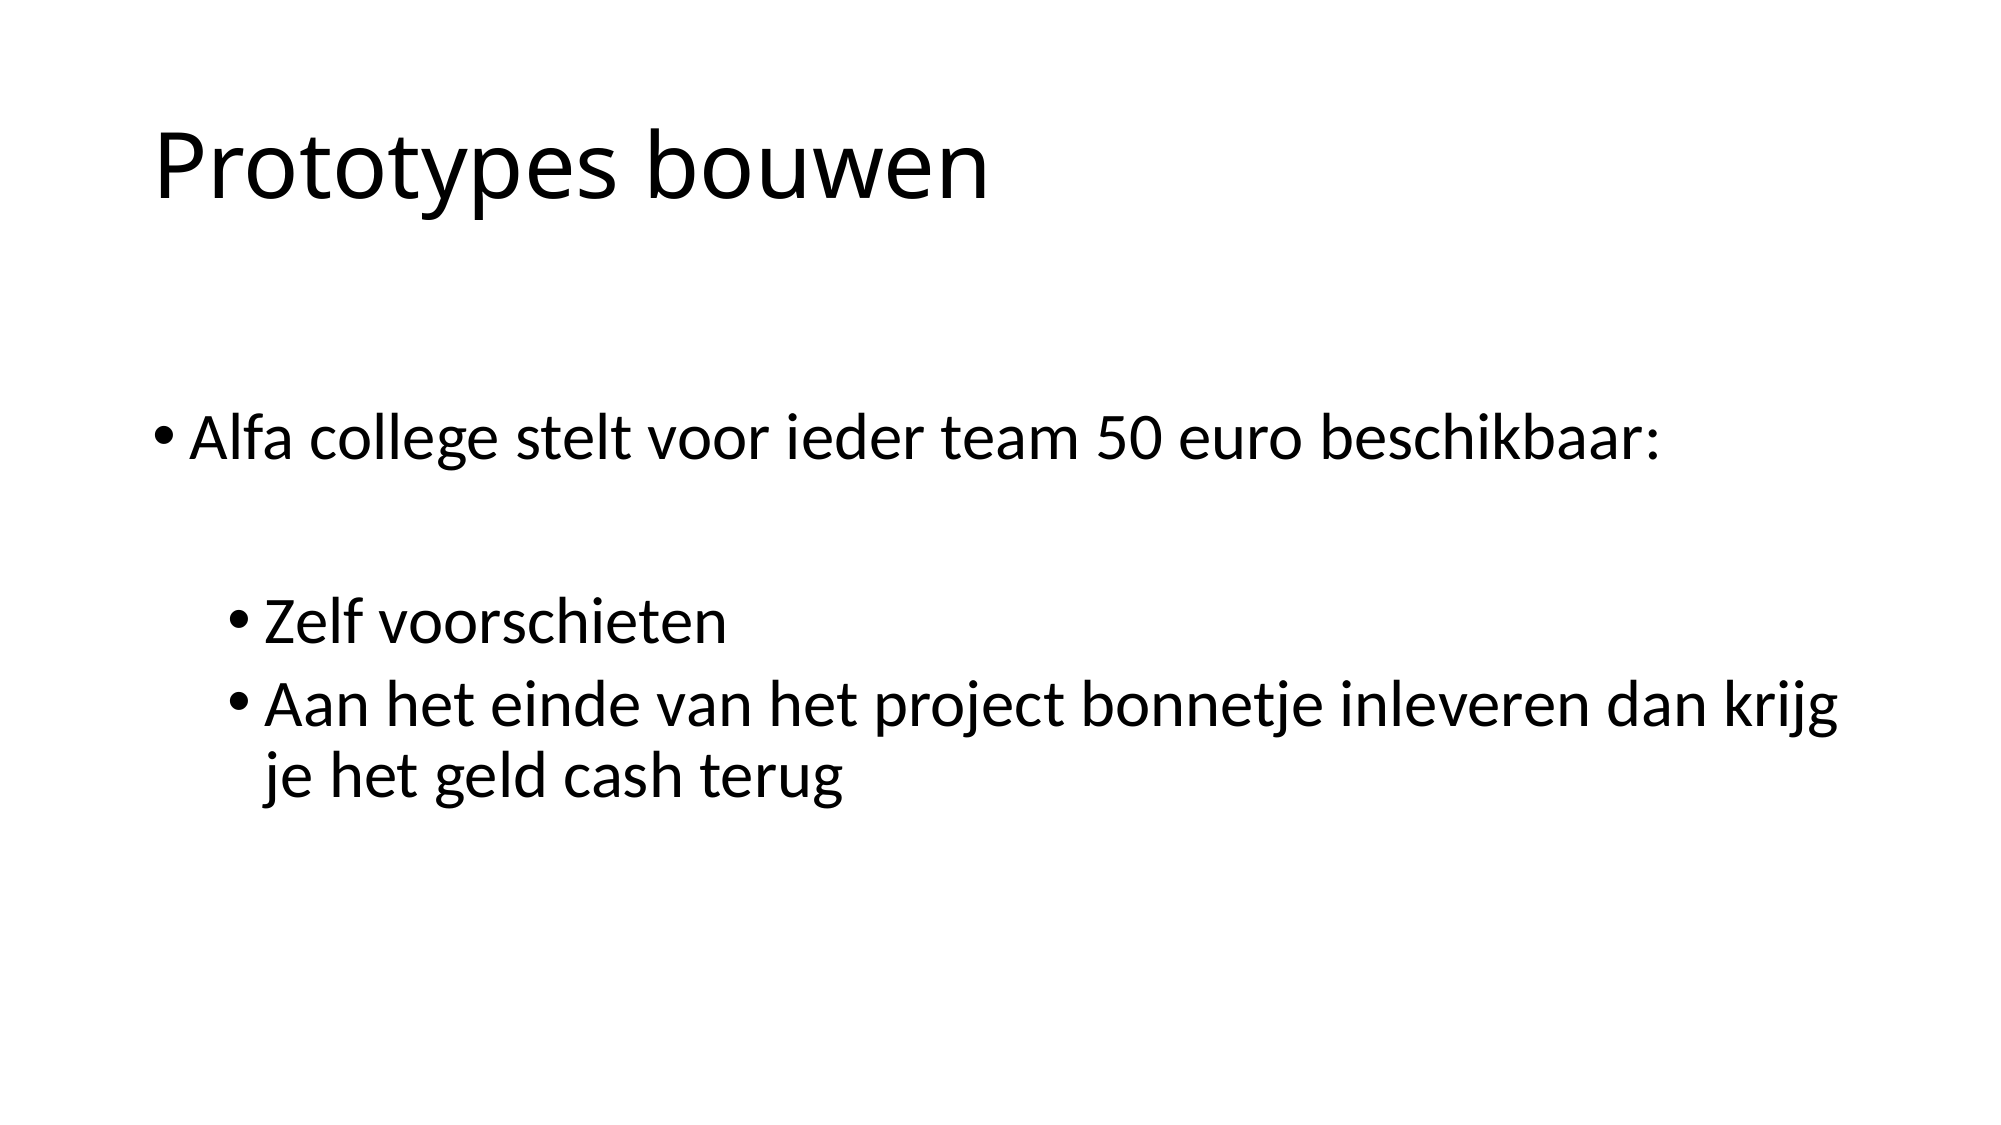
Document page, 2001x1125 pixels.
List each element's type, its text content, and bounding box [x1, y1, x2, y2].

list Alfa college stelt voor ieder team 50 euro beschikbaar: Zelf voorschieten Aan het einde van het project bonnetje inleveren dan krijg je het geld cash terug [137, 294, 1863, 1008]
title Prototypes bouwen [137, 59, 1863, 278]
